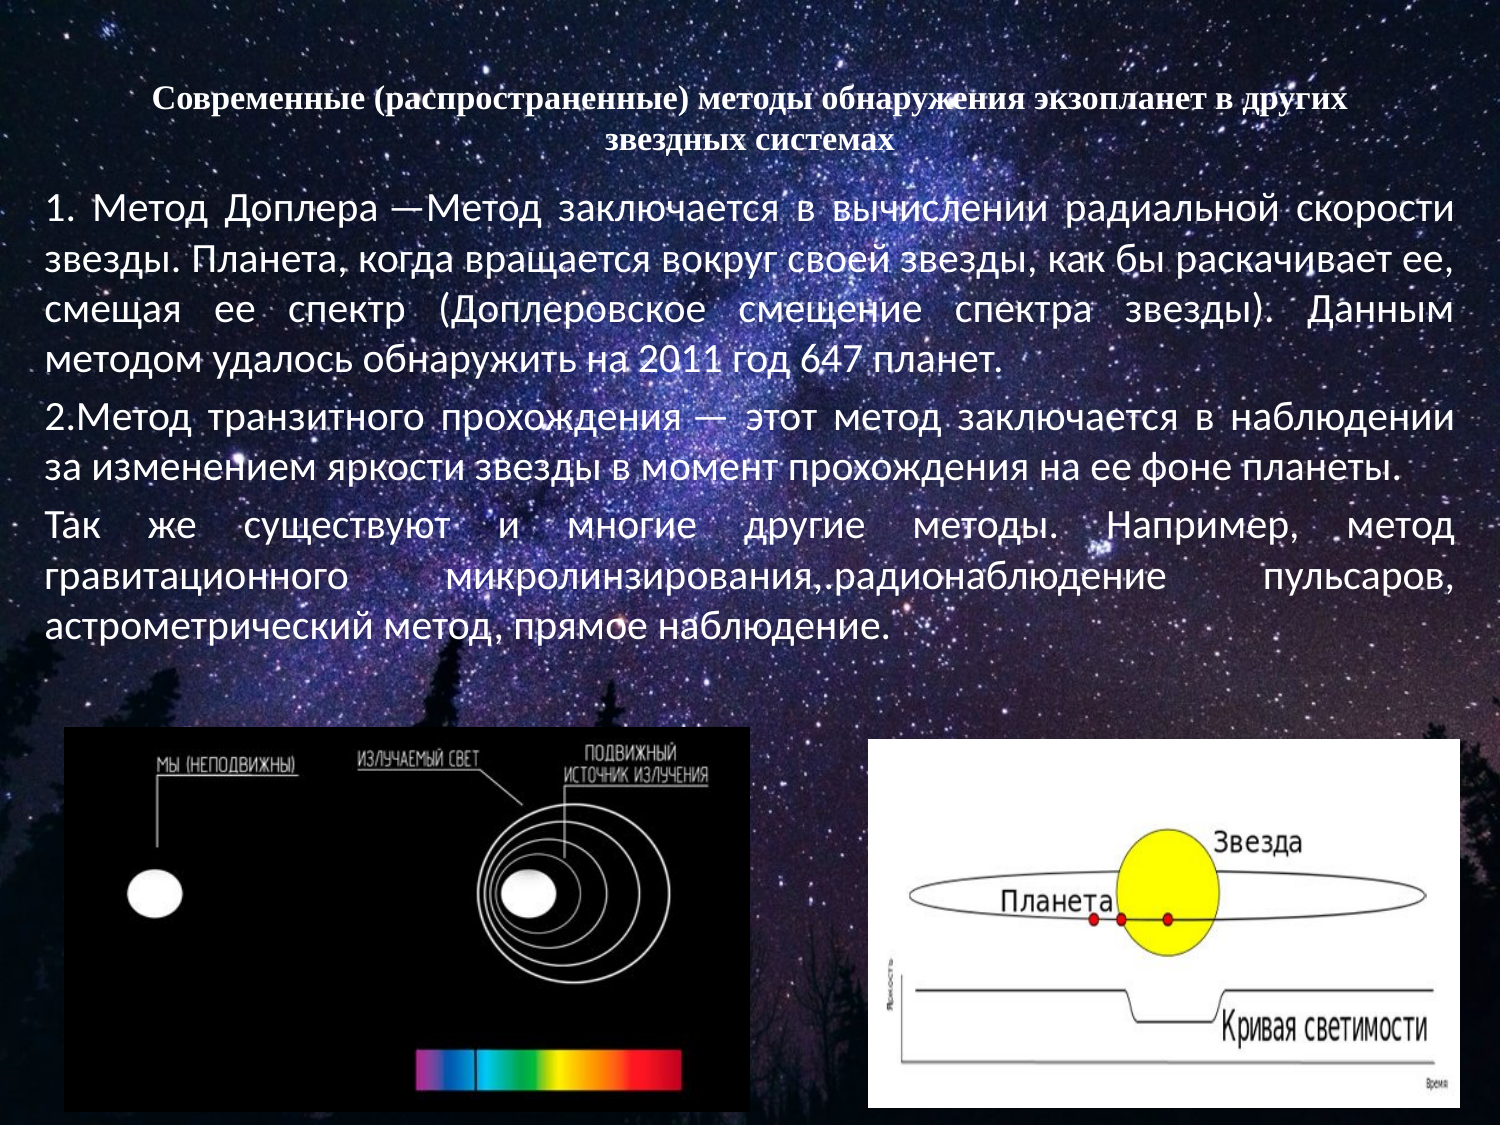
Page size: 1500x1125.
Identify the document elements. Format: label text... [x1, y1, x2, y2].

picture [0, 0, 1500, 1125]
list 1. Метод Доплера —Метод заключается в вычислении радиальной скорости звезды. Планета, когда вращается вокруг своей звезды, как бы раскачивает ее, смещая ее спектр (Доплеровское смещение спектра звезды). Данным методом удалось обнаружить на 2011 год 647 планет. 2.Метод транзитного прохождения — этот метод заключается в наблюдении за изменением яркости звезды в момент прохождения на ее фоне планеты. Так же существуют и многие другие методы. Например, метод гравитационного микролинзирования,.радионаблюдение пульсаров, астрометрический метод, прямое наблюдение. [29, 172, 1471, 1083]
title Современные (распространенные) методы обнаружения экзопланет в других звездных системах [75, 66, 1425, 172]
